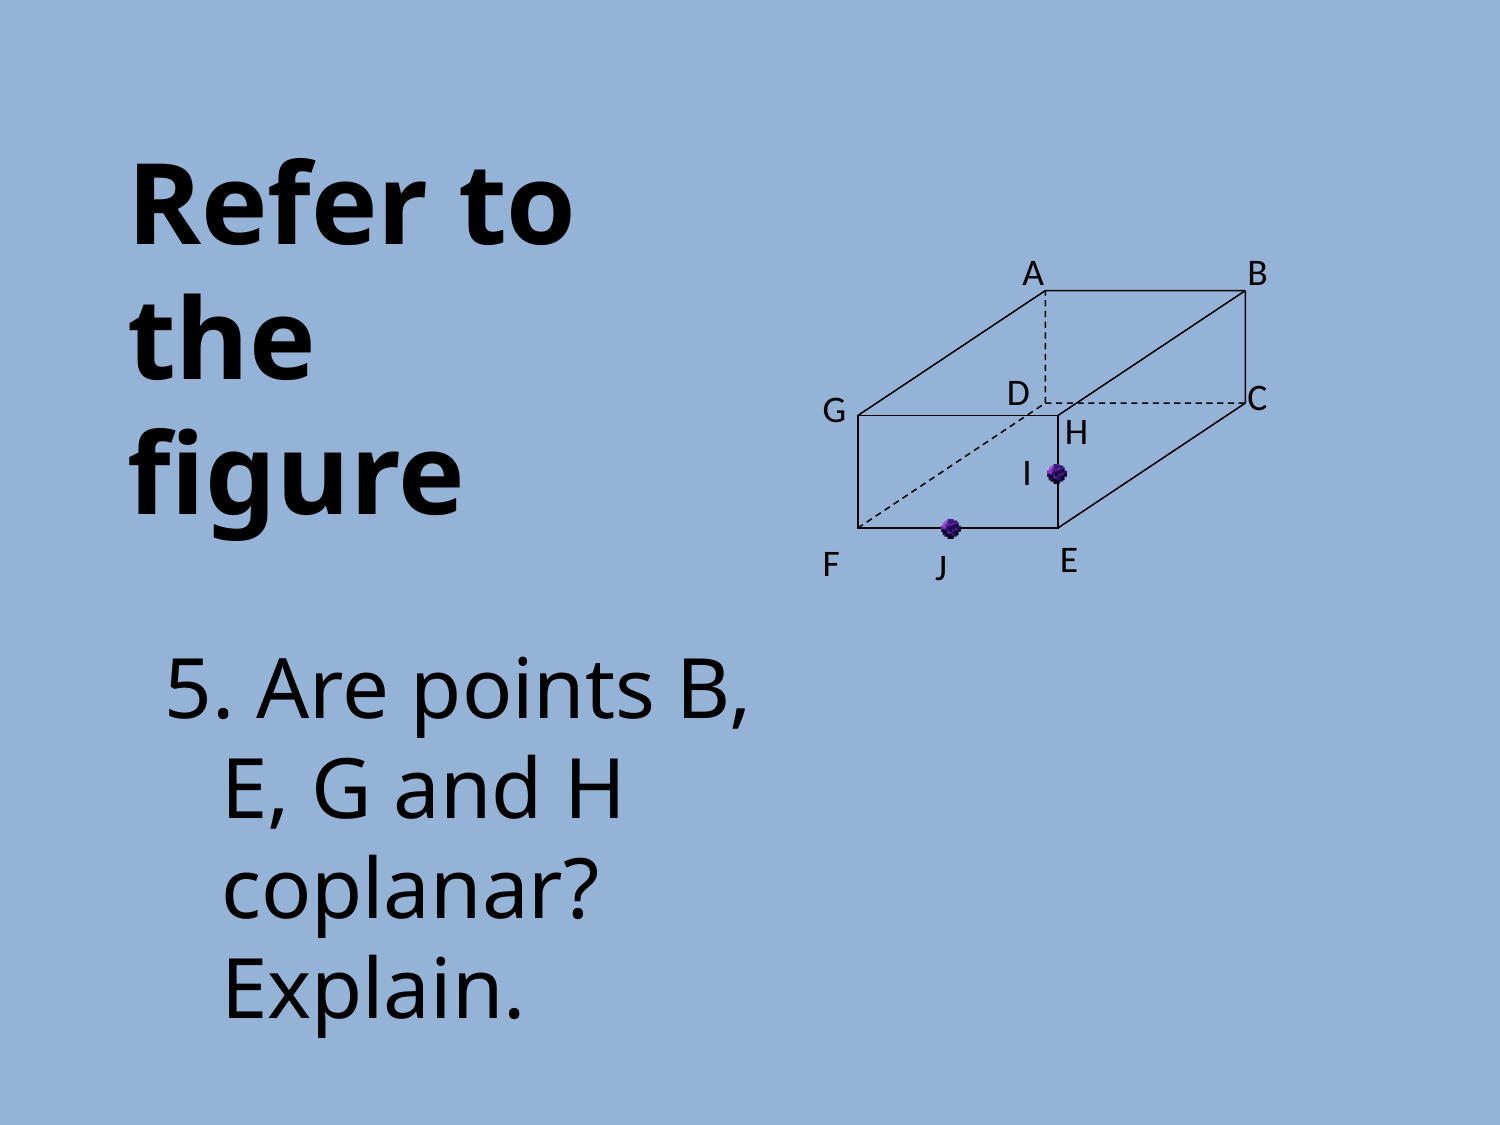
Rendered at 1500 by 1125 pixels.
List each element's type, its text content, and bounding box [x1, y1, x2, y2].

text_box G [807, 378, 883, 438]
text_box Refer to the figure [112, 124, 613, 545]
picture [1047, 464, 1067, 484]
text_box A [1007, 240, 1083, 301]
text_box H [1049, 399, 1125, 460]
picture [941, 519, 961, 539]
text_box D [992, 360, 1068, 421]
text_box [857, 415, 1058, 529]
text_box F [807, 531, 883, 591]
text_box C [1232, 365, 1308, 426]
text_box J [920, 535, 996, 596]
text_box I [1007, 440, 1083, 501]
text_box E [1045, 528, 1121, 588]
text_box 5. Are points B, E, G and H coplanar? Explain. [150, 546, 800, 1043]
text_box B [1232, 240, 1308, 301]
